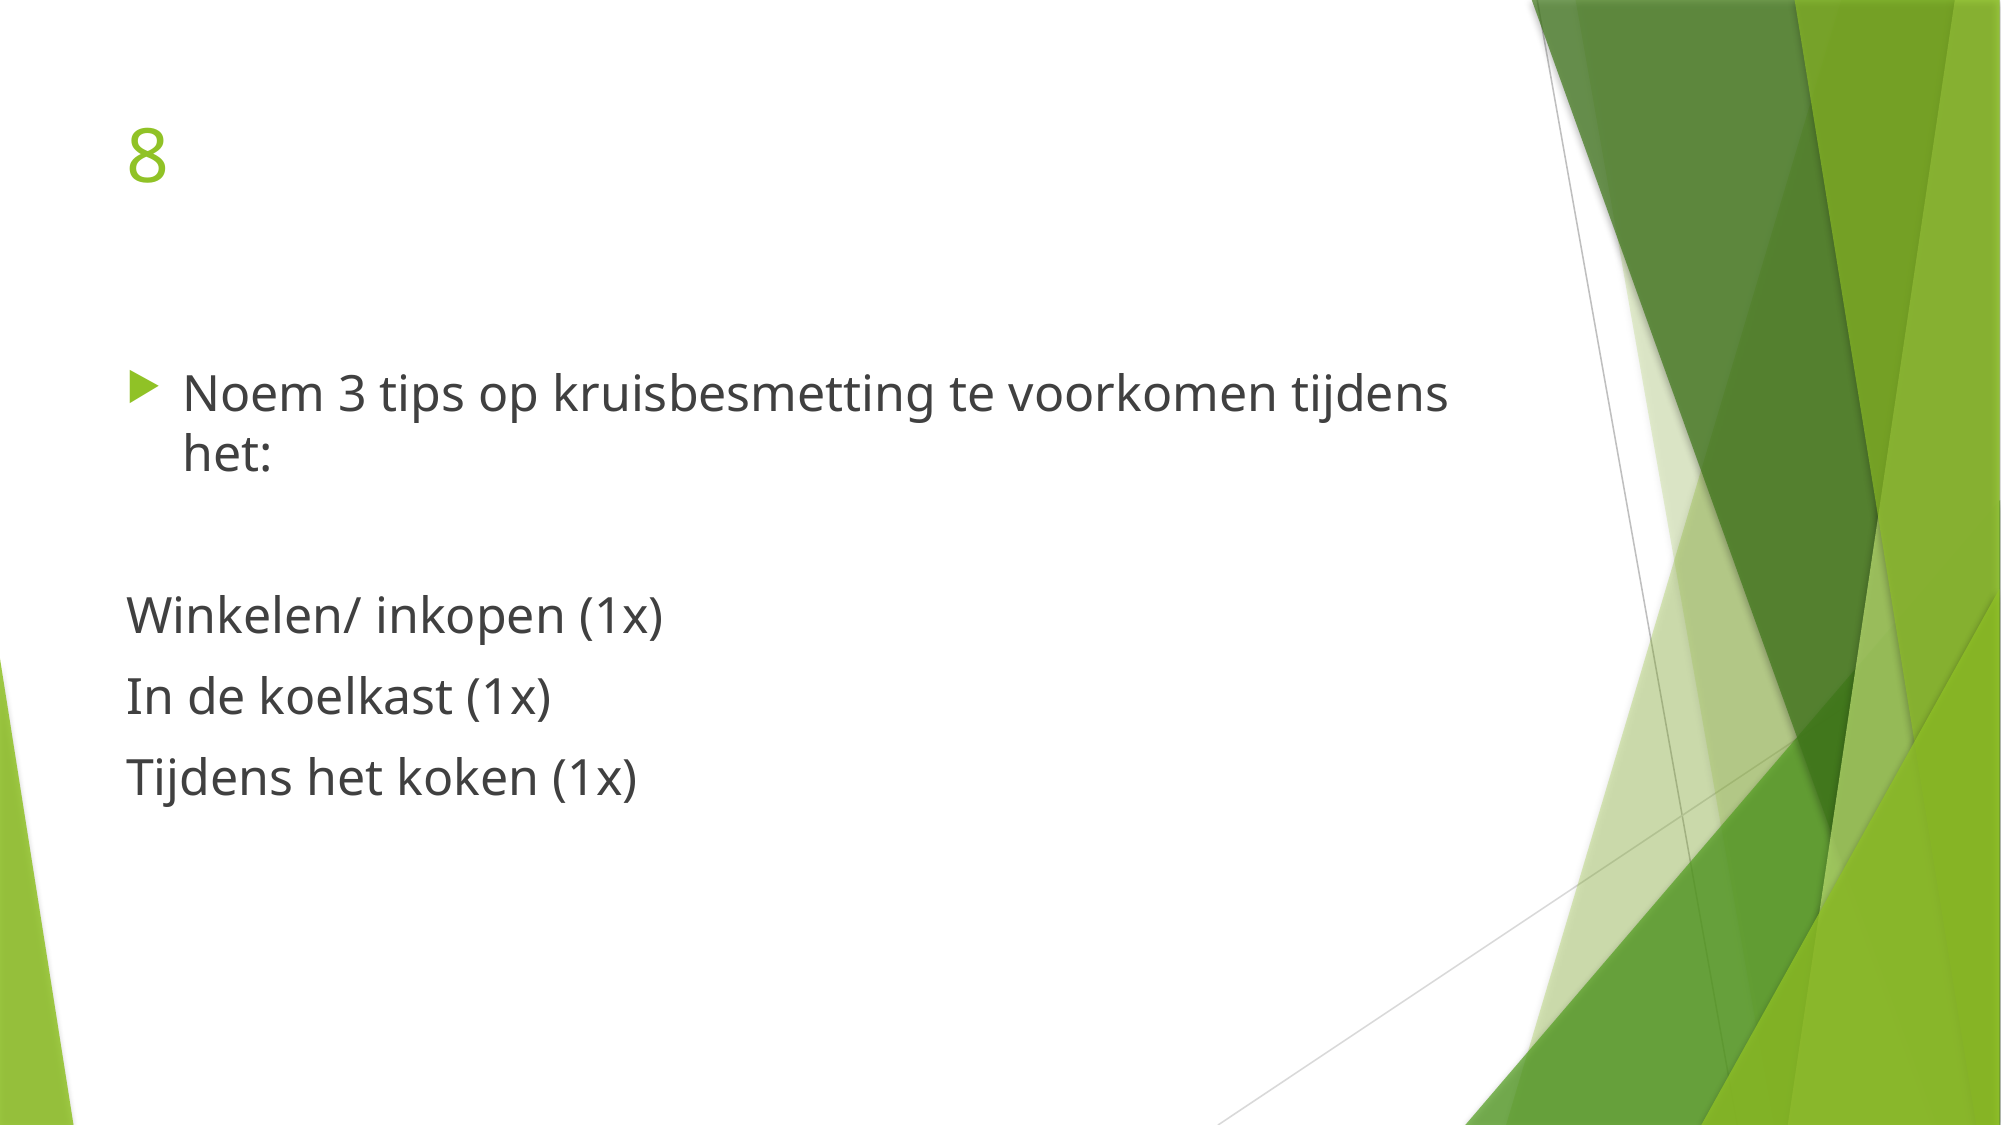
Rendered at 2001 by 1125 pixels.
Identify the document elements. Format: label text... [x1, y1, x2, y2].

title 8 [111, 99, 1522, 317]
list Noem 3 tips op kruisbesmetting te voorkomen tijdens het: Winkelen/ inkopen (1x) In de koelkast (1x) Tijdens het koken (1x) [111, 354, 1522, 992]
